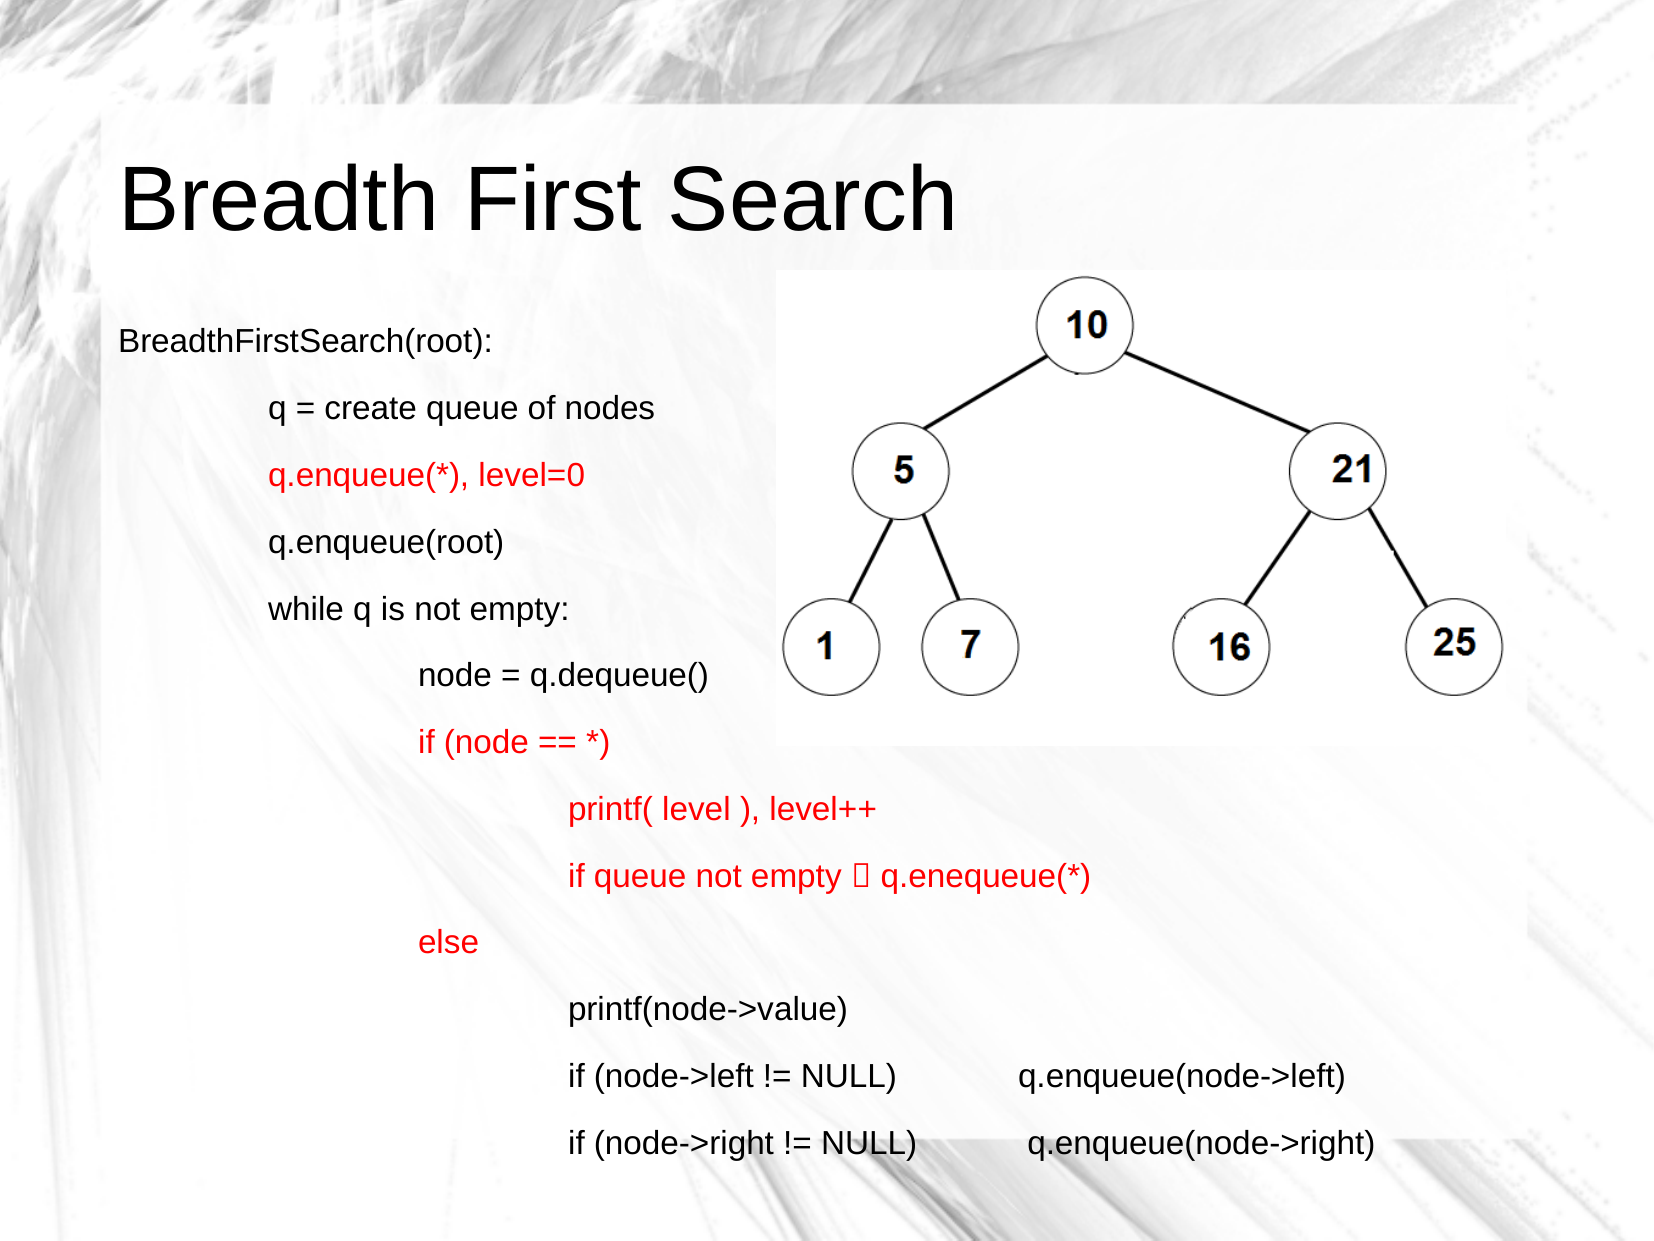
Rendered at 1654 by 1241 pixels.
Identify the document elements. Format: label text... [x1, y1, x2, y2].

list BreadthFirstSearch(root): q = create queue of nodes q.enqueue(*), level=0 q.enqueue(root) while q is not empty: node = q.dequeue() if (node == *) printf( level ), level++ if queue not empty  q.enequeue(*) else printf(node->value) if (node->left != NULL) q.enqueue(node->left) if (node->right != NULL) q.enqueue(node->right) [118, 319, 1571, 1109]
title Breadth First Search [118, 93, 1506, 299]
picture [0, 0, 1654, 1241]
